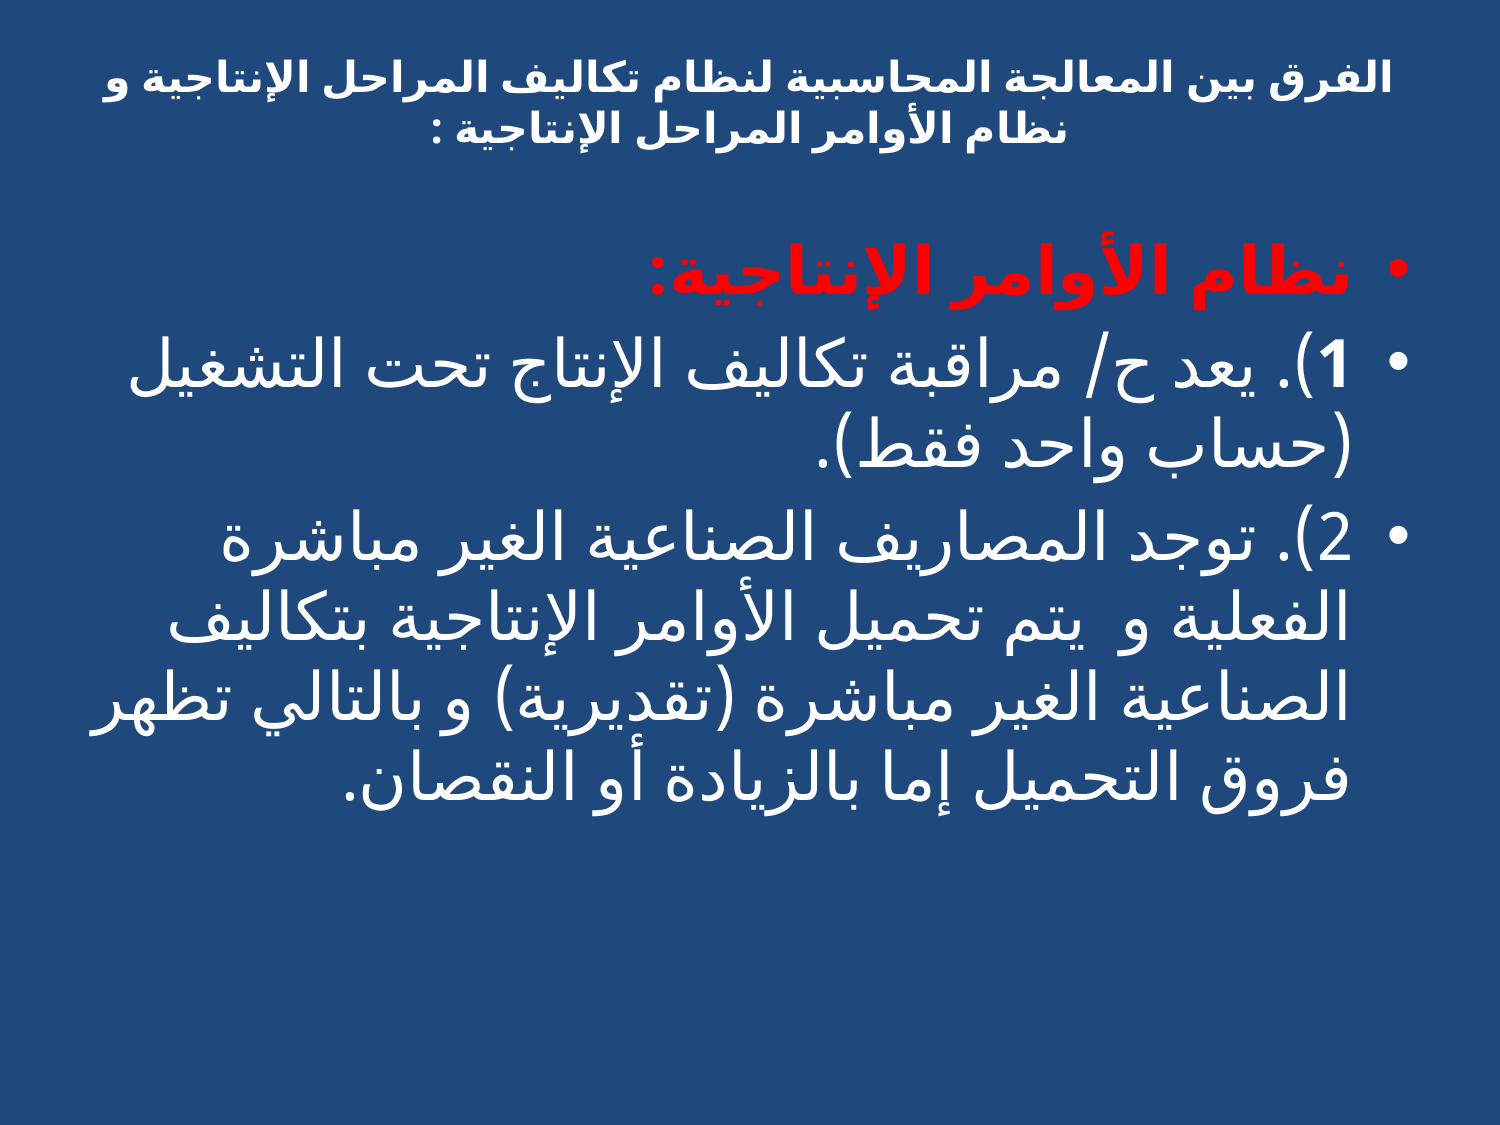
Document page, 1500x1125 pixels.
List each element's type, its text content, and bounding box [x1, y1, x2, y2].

title الفرق بين المعالجة المحاسبية لنظام تكاليف المراحل الإنتاجية و نظام الأوامر المراحل الإنتاجية : [75, 42, 1425, 219]
list نظام الأوامر الإنتاجية: 1). يعد ح/ مراقبة تكاليف الإنتاج تحت التشغيل (حساب واحد فقط). 2). توجد المصاريف الصناعية الغير مباشرة الفعلية و يتم تحميل الأوامر الإنتاجية بتكاليف الصناعية الغير مباشرة (تقديرية) و بالتالي تظهر فروق التحميل إما بالزيادة أو النقصان. [75, 219, 1425, 1005]
